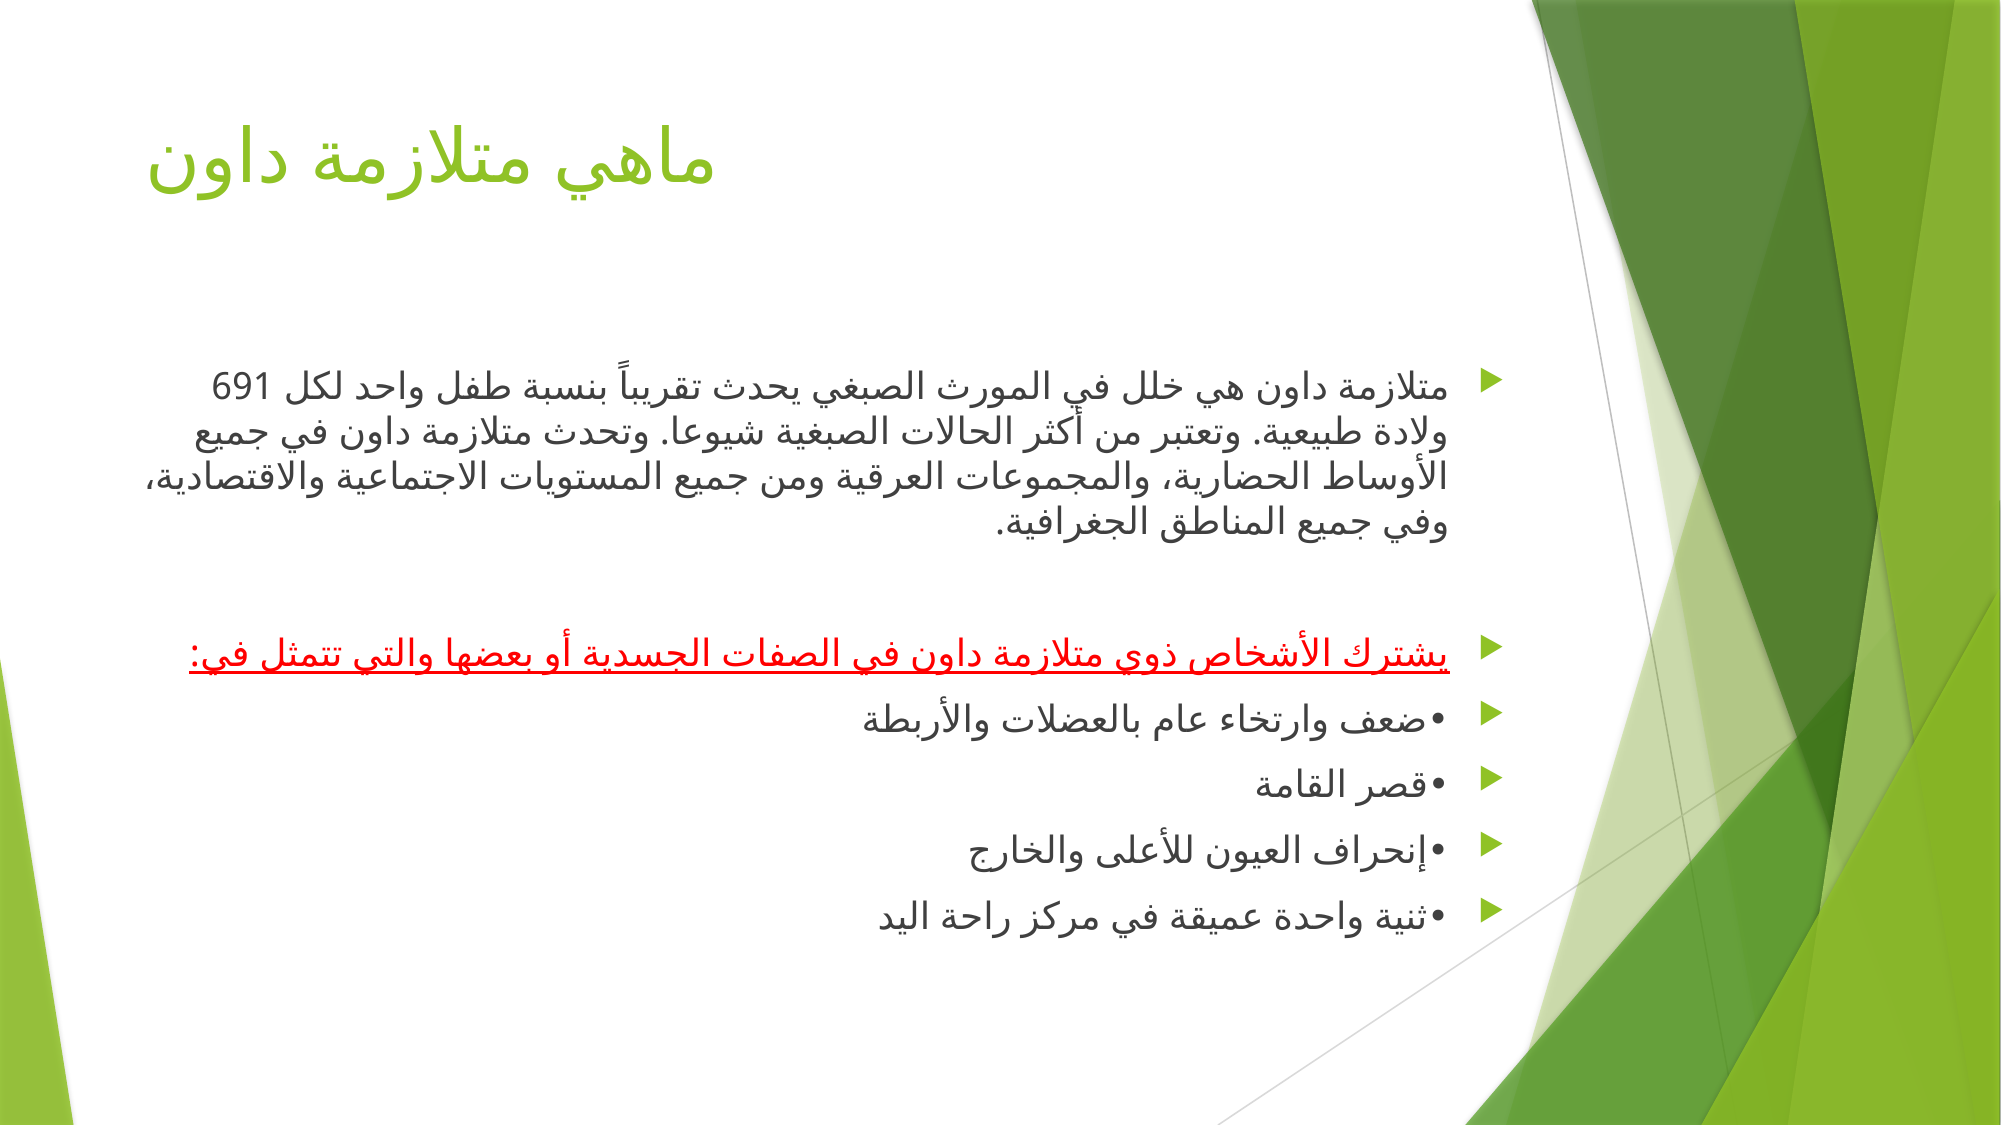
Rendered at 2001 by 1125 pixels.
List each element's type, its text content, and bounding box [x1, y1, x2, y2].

list متلازمة داون هي خلل في المورث الصبغي يحدث تقريباً بنسبة طفل واحد لكل 691 ولادة طبيعية. وتعتبر من أكثر الحالات الصبغية شيوعا. وتحدث متلازمة داون في جميع الأوساط الحضارية، والمجموعات العرقية ومن جميع المستويات الاجتماعية والاقتصادية، وفي جميع المناطق الجغرافية. يشترك الأشخاص ذوي متلازمة داون في الصفات الجسدية أو بعضها والتي تتمثل في: •ضعف وارتخاء عام بالعضلات والأربطة •قصر القامة •إنحراف العيون للأعلى والخارج •ثنية واحدة عميقة في مركز راحة اليد [111, 354, 1522, 992]
title ماهي متلازمة داون [111, 99, 1522, 317]
